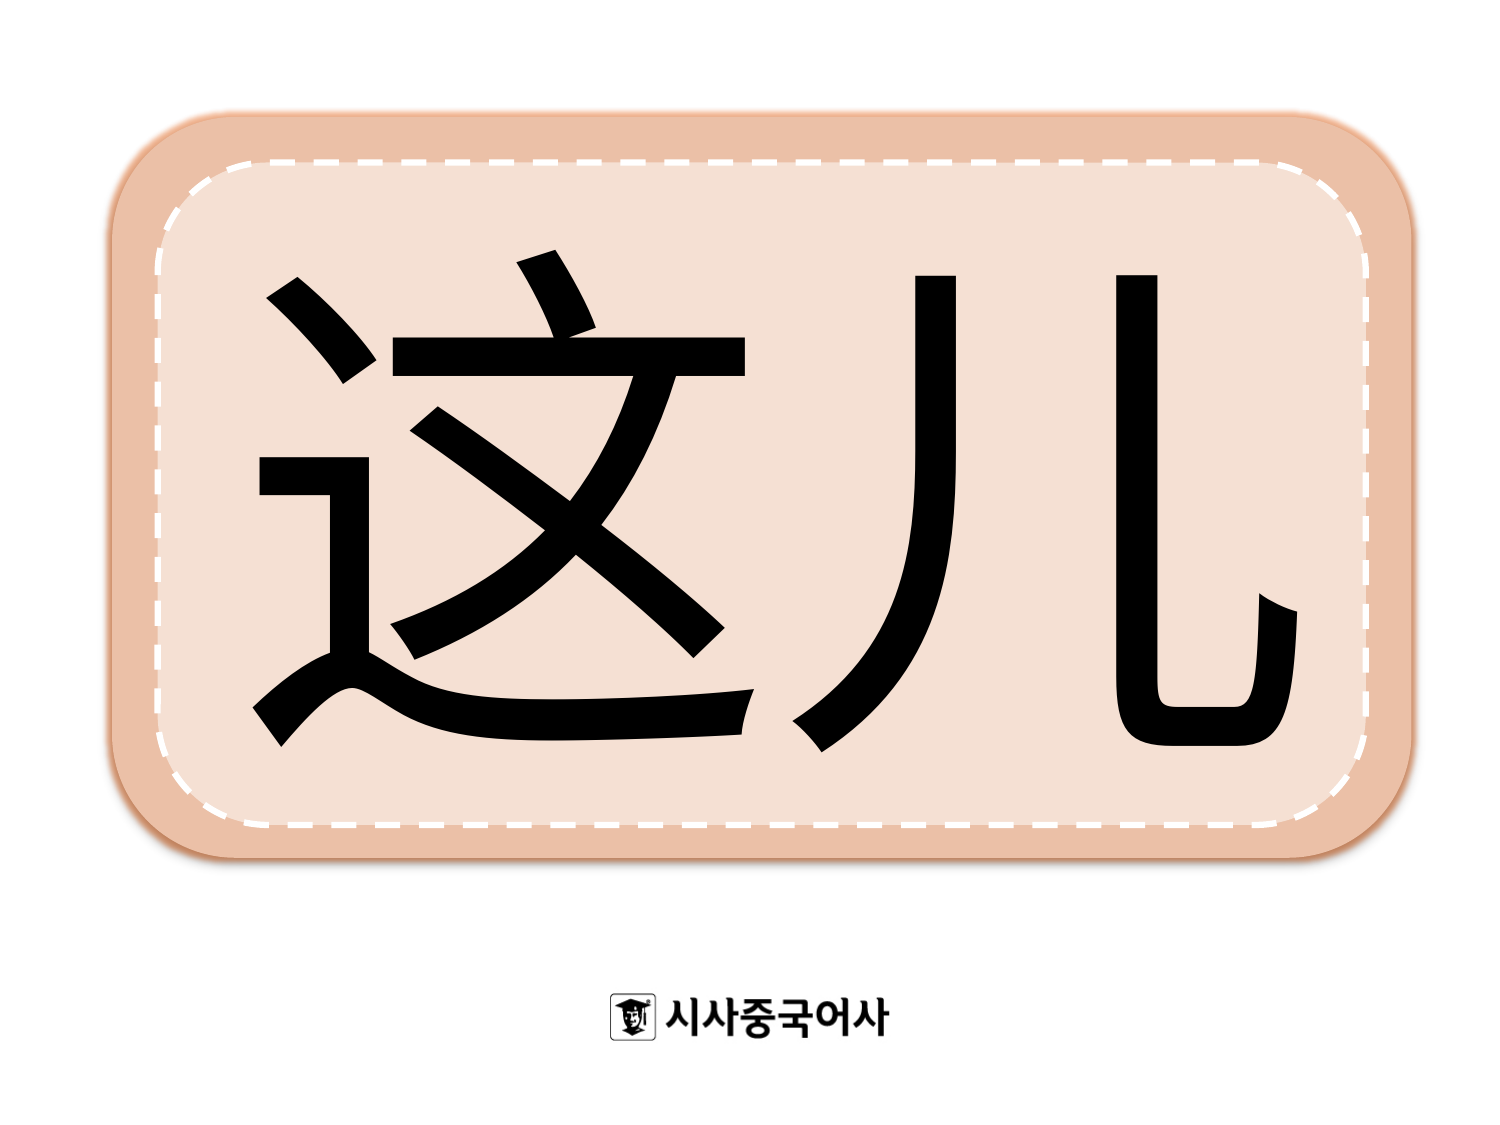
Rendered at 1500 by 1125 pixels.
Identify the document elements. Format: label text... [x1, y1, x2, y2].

picture [602, 987, 898, 1047]
text_box 这儿 [171, 160, 1380, 824]
